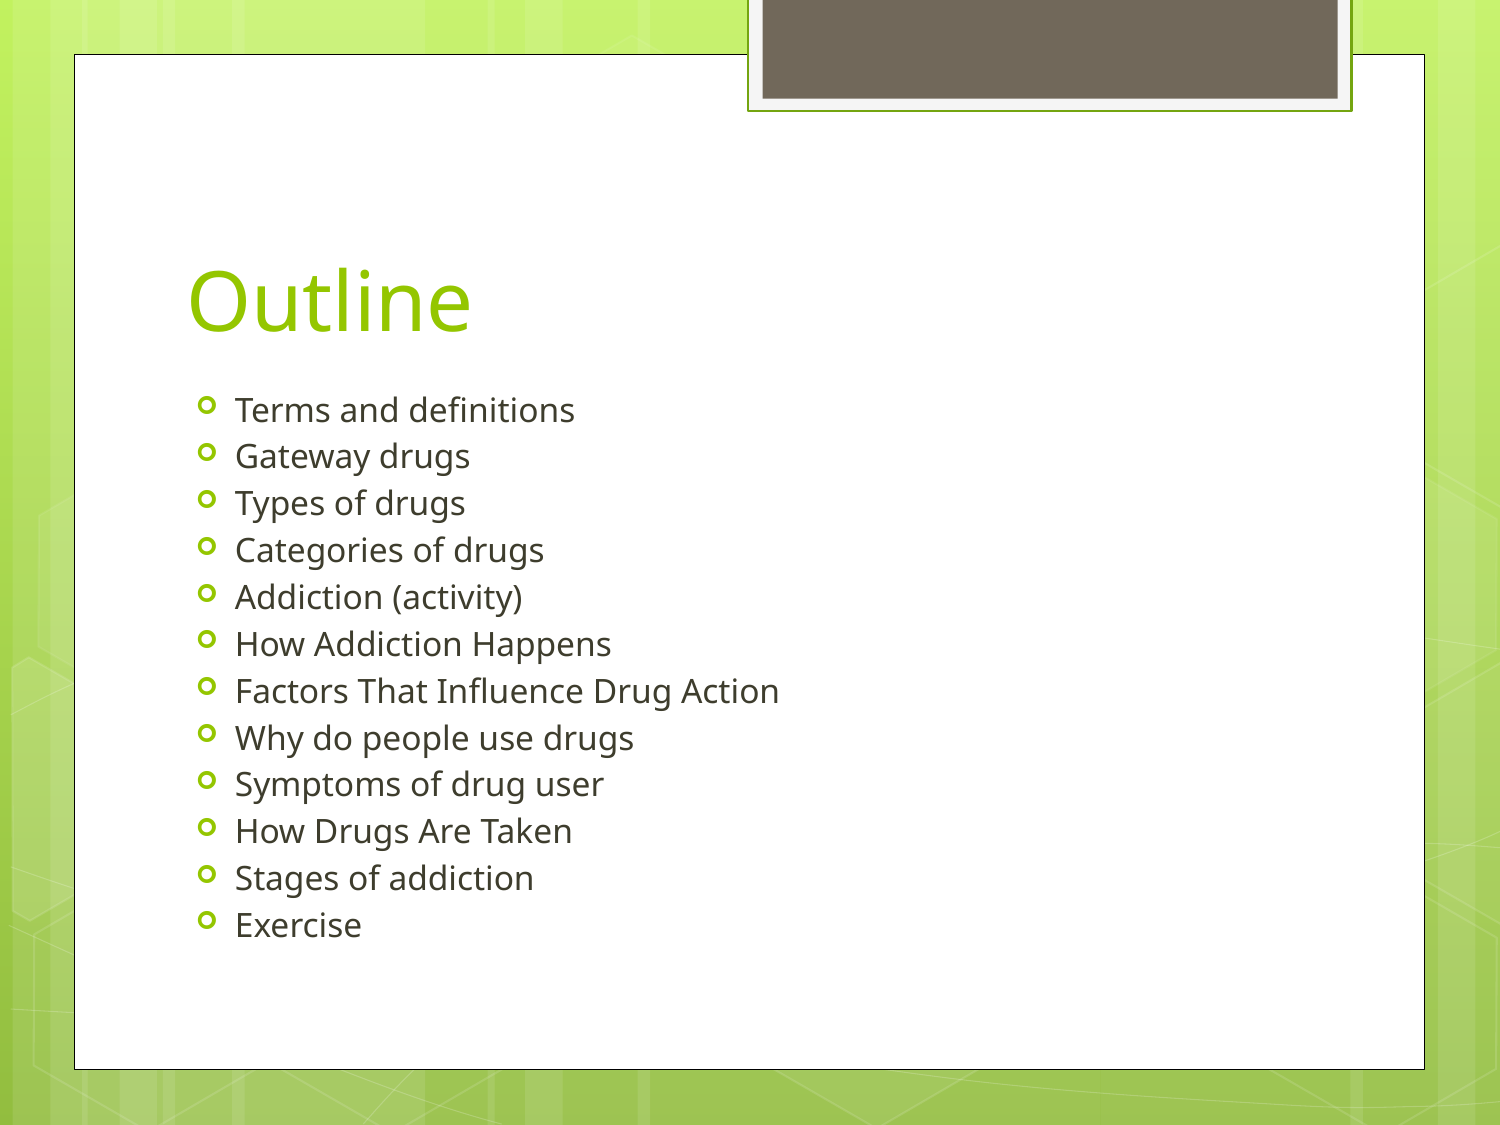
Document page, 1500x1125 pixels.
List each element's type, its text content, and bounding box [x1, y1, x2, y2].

list Terms and definitions Gateway drugs Types of drugs Categories of drugs Addiction (activity) How Addiction Happens Factors That Influence Drug Action Why do people use drugs Symptoms of drug user How Drugs Are Taken Stages of addiction Exercise [171, 381, 1283, 957]
title Outline [171, 168, 1324, 357]
